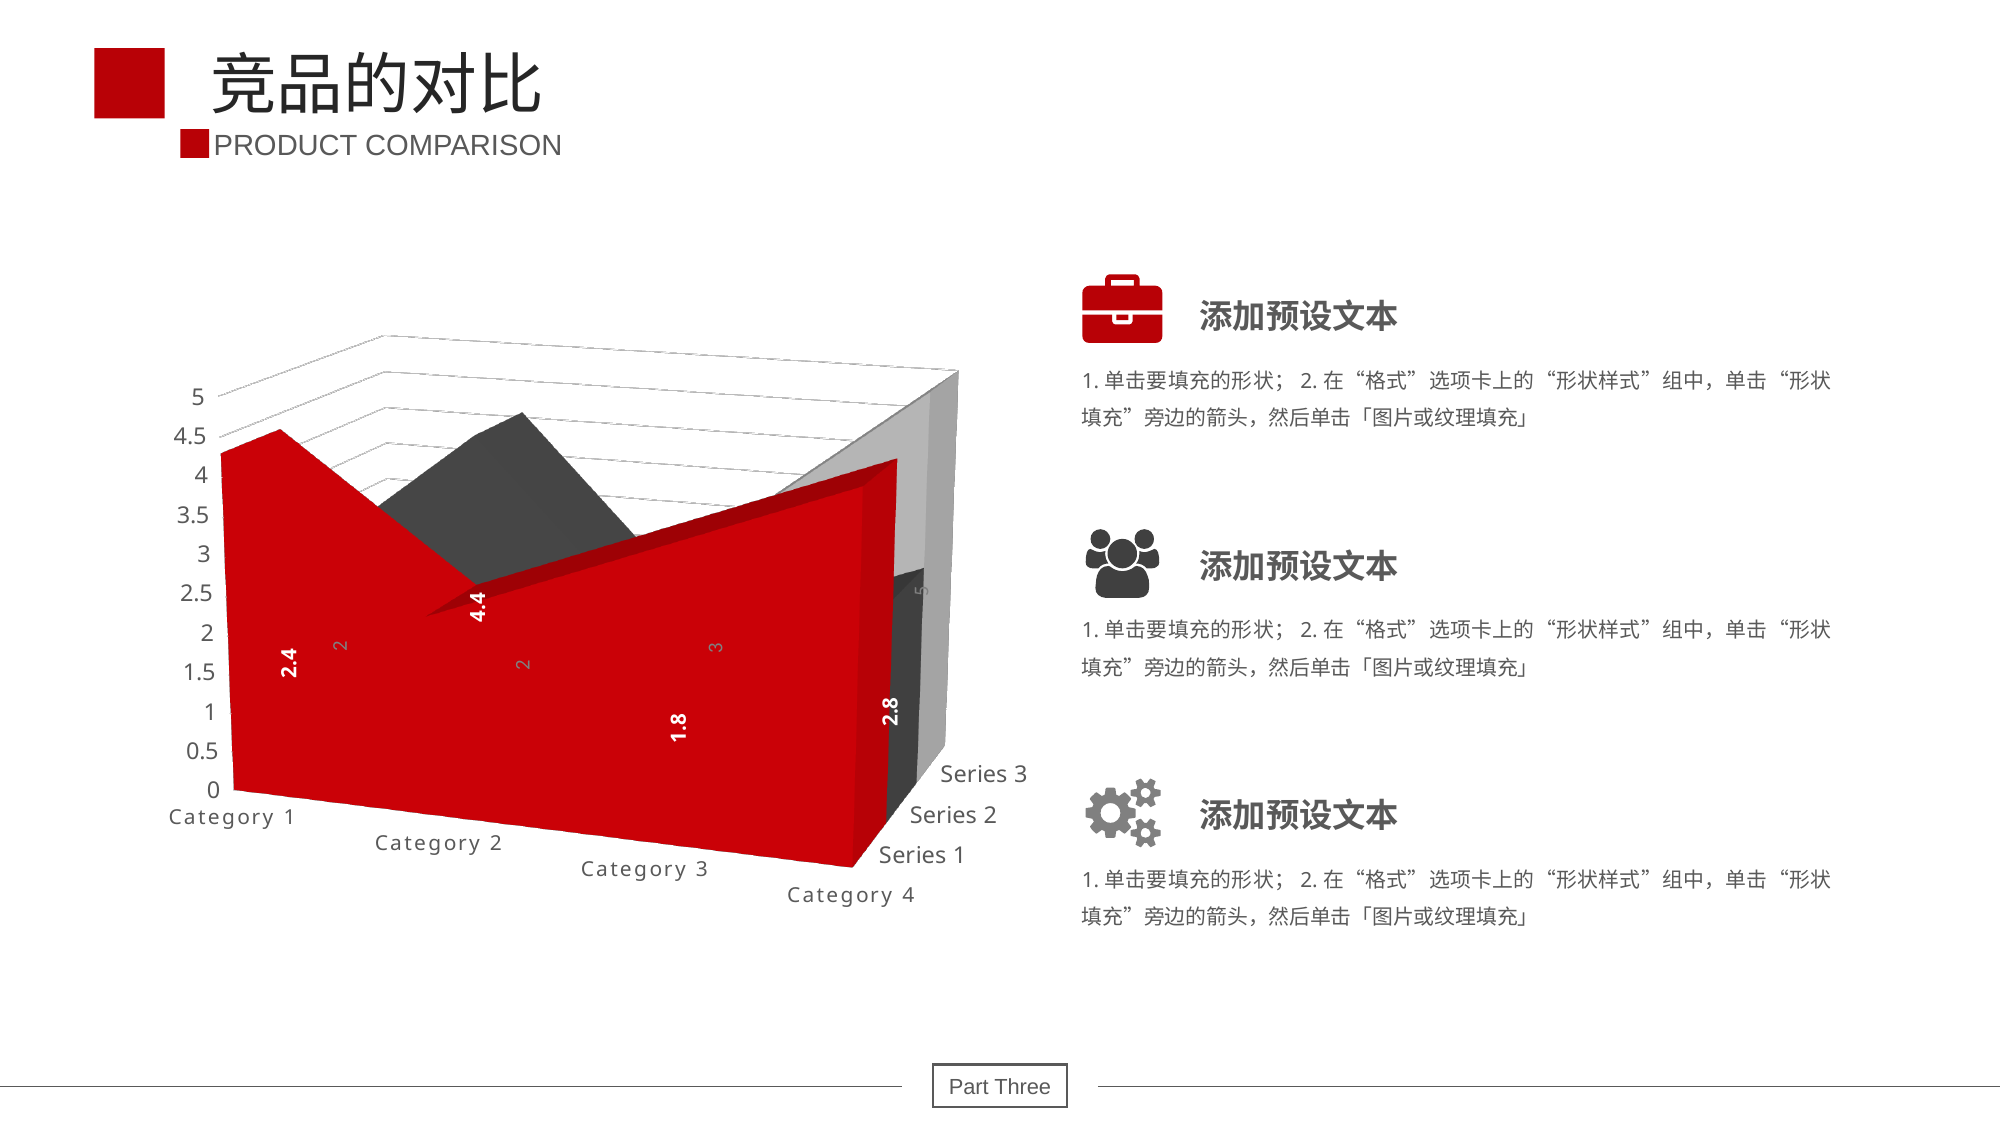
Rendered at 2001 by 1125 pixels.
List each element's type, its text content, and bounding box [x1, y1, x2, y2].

text_box [93, 47, 166, 119]
text_box 竞品的对比 [195, 34, 647, 129]
text_box [1085, 778, 1161, 848]
text_box [1085, 529, 1160, 598]
text_box 1.单击要填充的形状；2.在“格式”选项卡上的“形状样式”组中，单击“形状填充”旁边的箭头，然后单击「图片或纹理填充」 [1067, 347, 1847, 438]
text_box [0, 1064, 2000, 1108]
chart [125, 335, 1028, 909]
text_box 添加预设文本 [1184, 774, 1414, 842]
text_box [179, 128, 198, 159]
text_box [1082, 314, 1163, 343]
text_box 添加预设文本 [1184, 525, 1414, 593]
text_box 添加预设文本 [1184, 276, 1414, 343]
text_box 1.单击要填充的形状；2.在“格式”选项卡上的“形状样式”组中，单击“形状填充”旁边的箭头，然后单击「图片或纹理填充」 [1067, 846, 1847, 936]
text_box [1082, 274, 1163, 311]
text_box PRODUCT COMPARISON [198, 118, 578, 169]
text_box 1.单击要填充的形状；2.在“格式”选项卡上的“形状样式”组中，单击“形状填充”旁边的箭头，然后单击「图片或纹理填充」 [1067, 596, 1847, 687]
